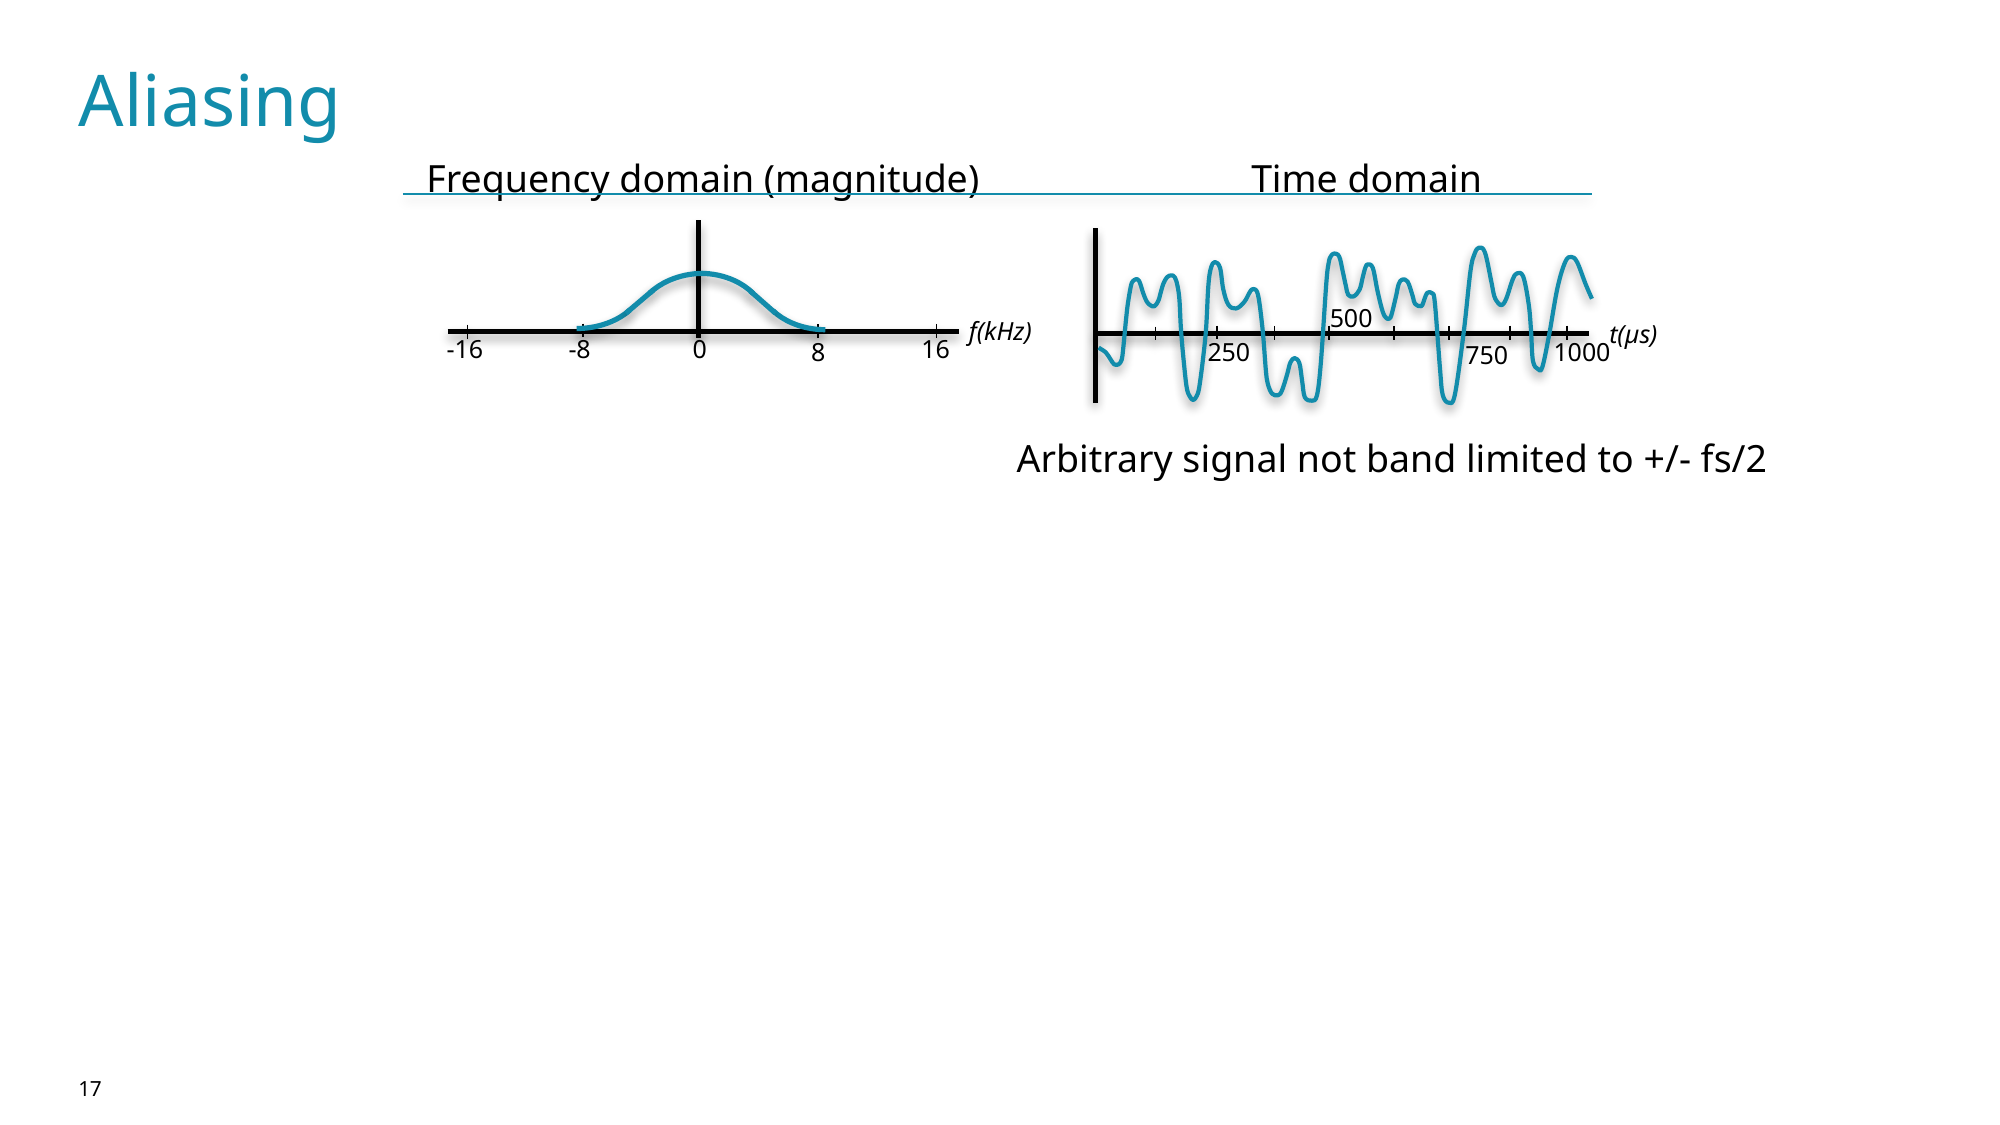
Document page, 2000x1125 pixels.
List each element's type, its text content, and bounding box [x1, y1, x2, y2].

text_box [1207, 302, 1591, 371]
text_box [1094, 325, 1200, 341]
text_box [1267, 384, 1286, 397]
text_box [1423, 291, 1436, 301]
title Aliasing [78, 55, 343, 150]
text_box [1394, 278, 1415, 301]
text_box [1206, 261, 1228, 303]
text_box f(kHz) [968, 315, 1045, 346]
text_box [1301, 384, 1320, 402]
text_box [1124, 274, 1182, 324]
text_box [1236, 197, 1498, 202]
text_box [1243, 288, 1260, 301]
text_box t(µs) [1609, 318, 1686, 349]
text_box [1440, 384, 1458, 404]
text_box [507, 227, 893, 380]
text_box [1554, 256, 1593, 301]
text_box [1466, 246, 1498, 301]
text_box Time domain [1236, 147, 1498, 192]
text_box [1182, 354, 1202, 401]
text_box [1324, 252, 1381, 301]
text_box [1504, 272, 1529, 301]
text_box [446, 220, 960, 368]
text_box Frequency domain (magnitude) [411, 147, 995, 193]
text_box [1106, 354, 1124, 366]
text_box Arbitrary signal not band limited to +/- fs/2 [1001, 427, 1793, 488]
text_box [411, 197, 995, 202]
